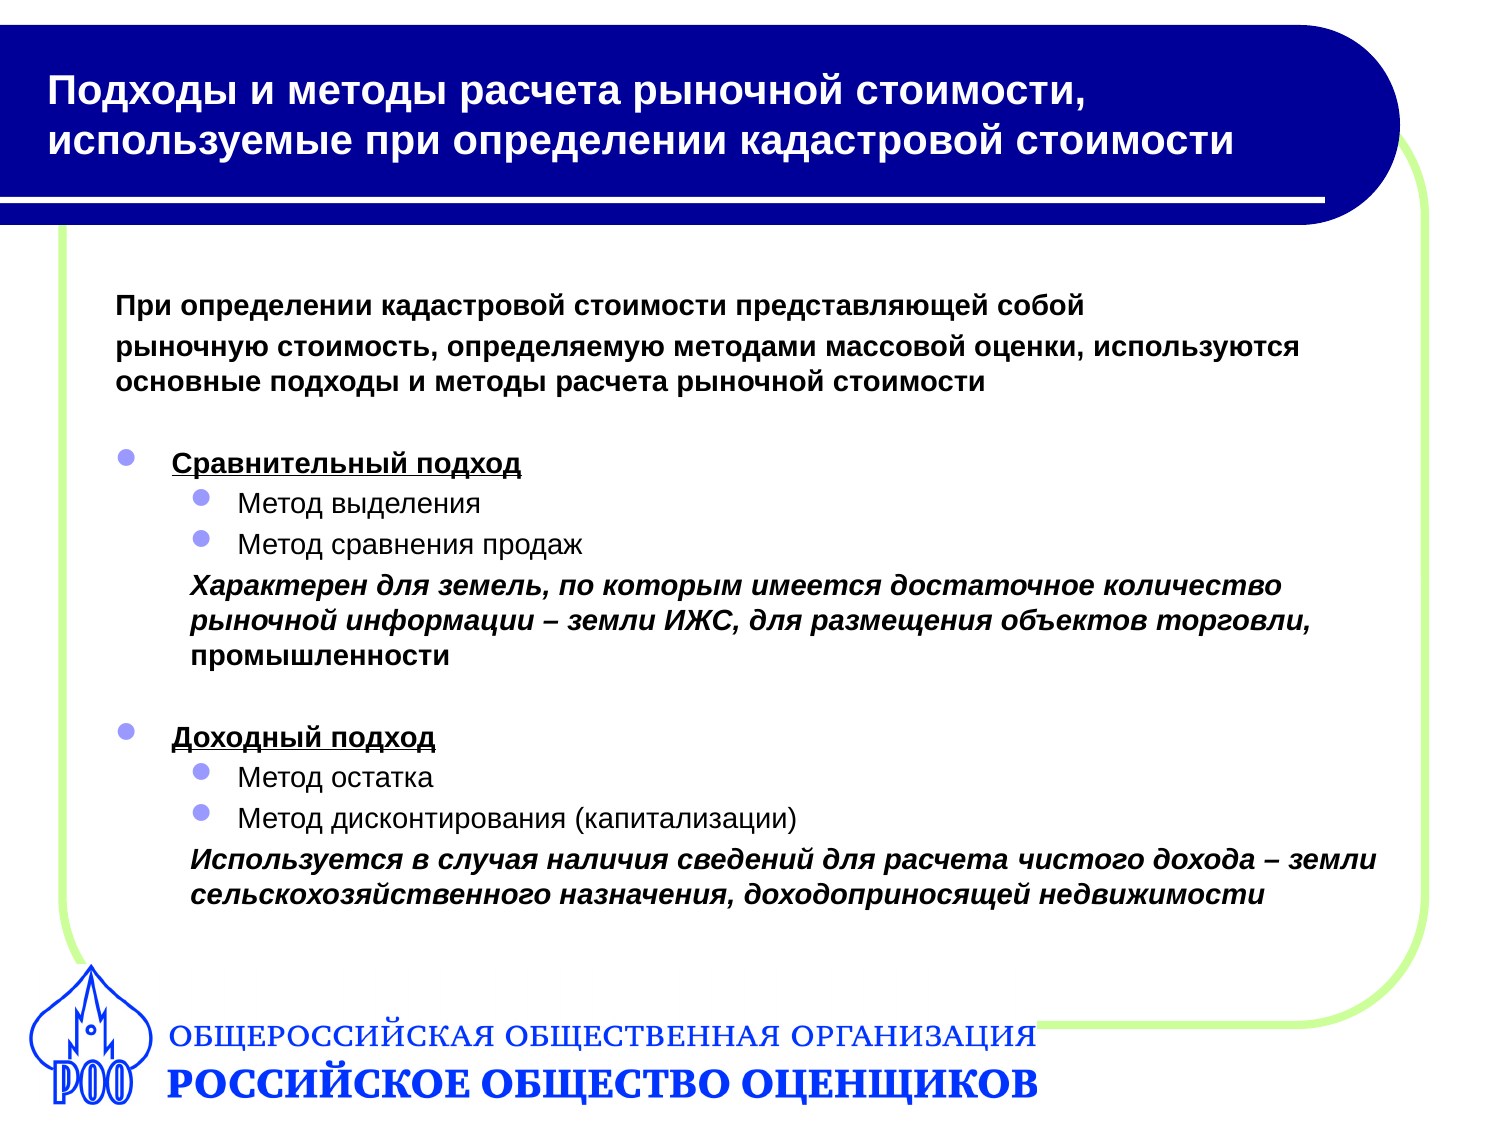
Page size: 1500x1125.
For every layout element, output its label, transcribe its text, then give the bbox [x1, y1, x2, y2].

picture [29, 964, 1037, 1105]
title Подходы и методы расчета рыночной стоимости, используемые при определении кадастровой стоимости [32, 37, 1347, 188]
list При определении кадастровой стоимости представляющей собой рыночную стоимость, определяемую методами массовой оценки, используются основные подходы и методы расчета рыночной стоимости Сравнительный подход Метод выделения Метод сравнения продаж Характерен для земель, по которым имеется достаточное количество рыночной информации – земли ИЖС, для размещения объектов торговли, промышленности Доходный подход Метод остатка Метод дисконтирования (капитализации) Используется в случая наличия сведений для расчета чистого дохода – земли сельскохозяйственного назначения, доходоприносящей недвижимости [100, 278, 1401, 1004]
